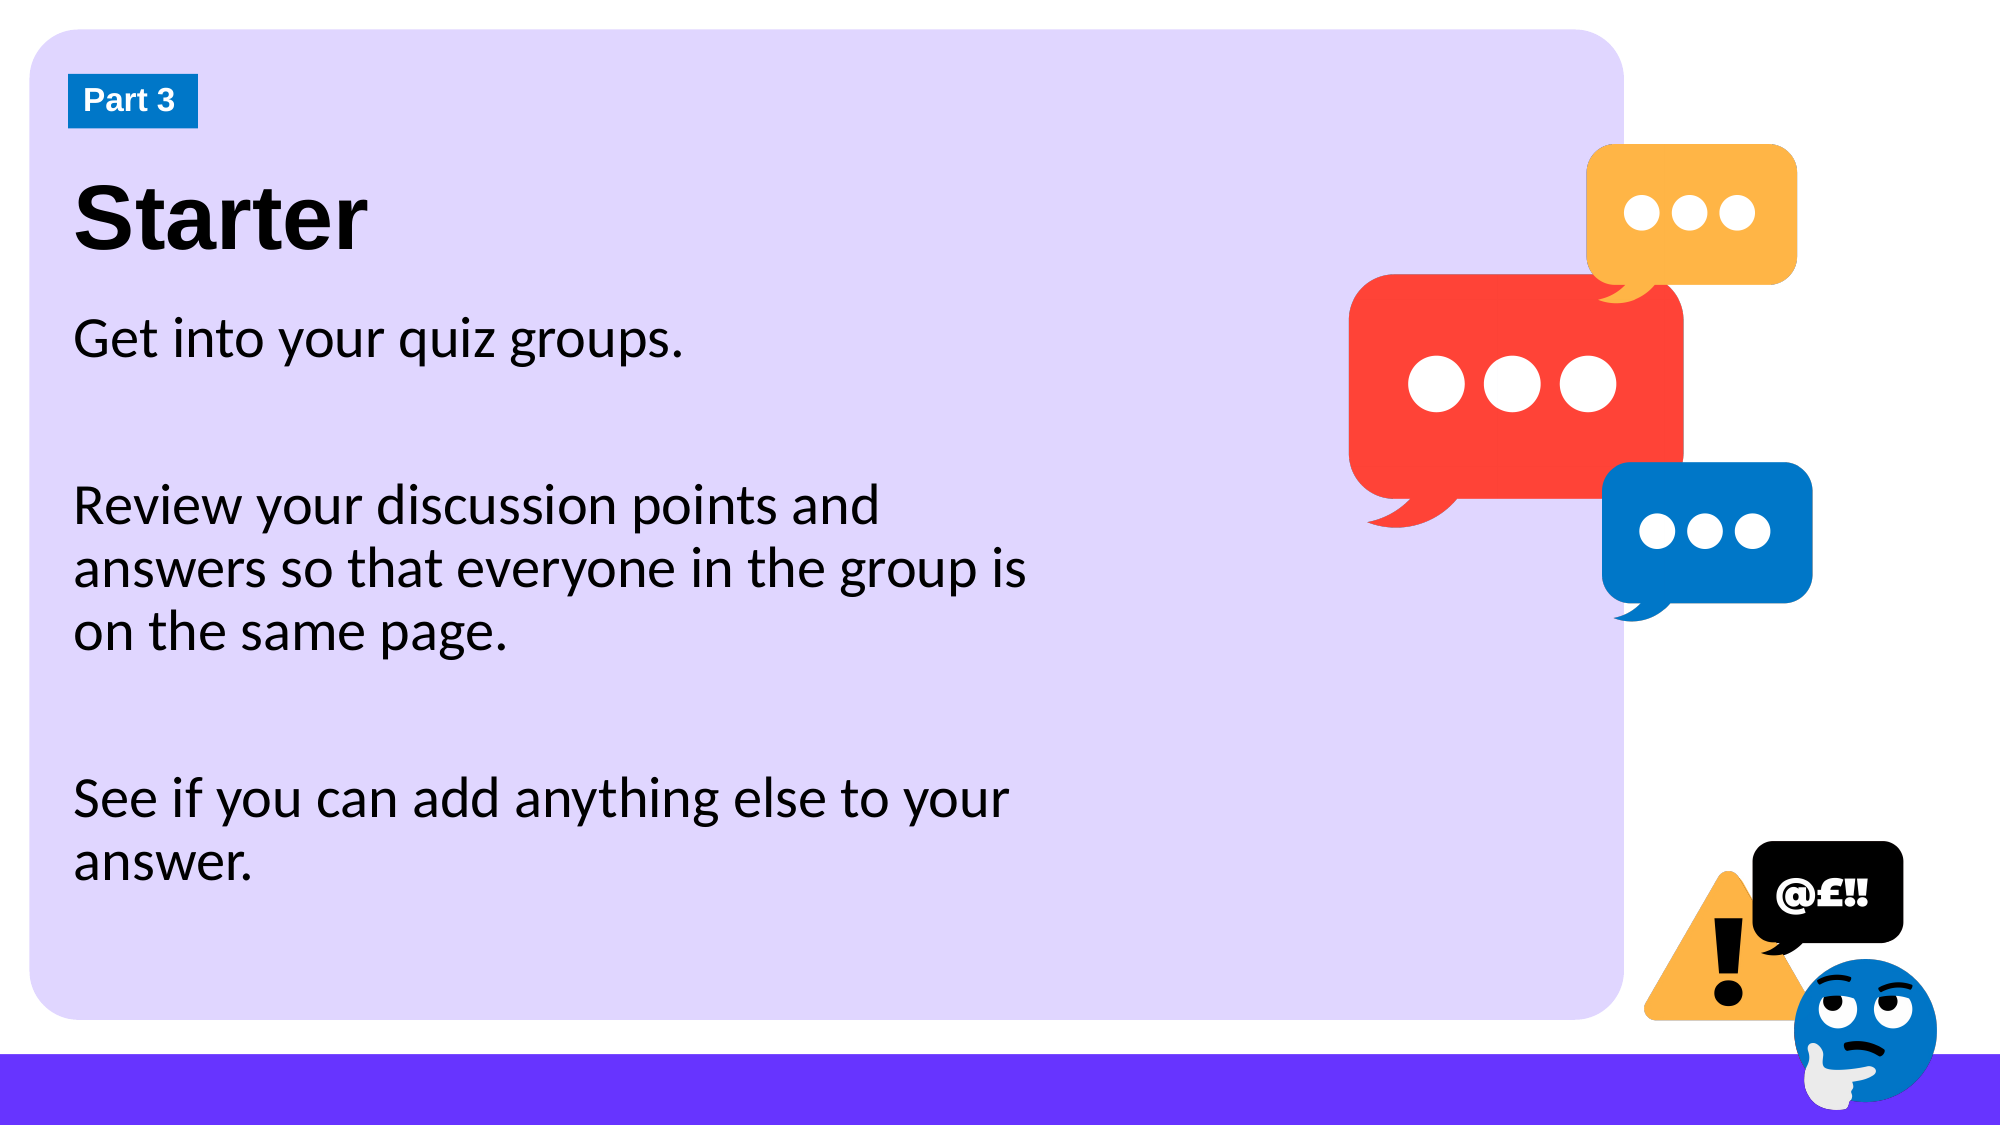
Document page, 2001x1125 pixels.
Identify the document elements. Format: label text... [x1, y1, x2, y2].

text_box [28, 28, 1625, 1021]
text_box Starter [59, 59, 1857, 278]
picture [0, 0, 2000, 1125]
list Get into your quiz groups. Review your discussion points and answers so that everyone in the group is on the same page. See if you can add anything else to your answer. [59, 299, 1075, 1014]
